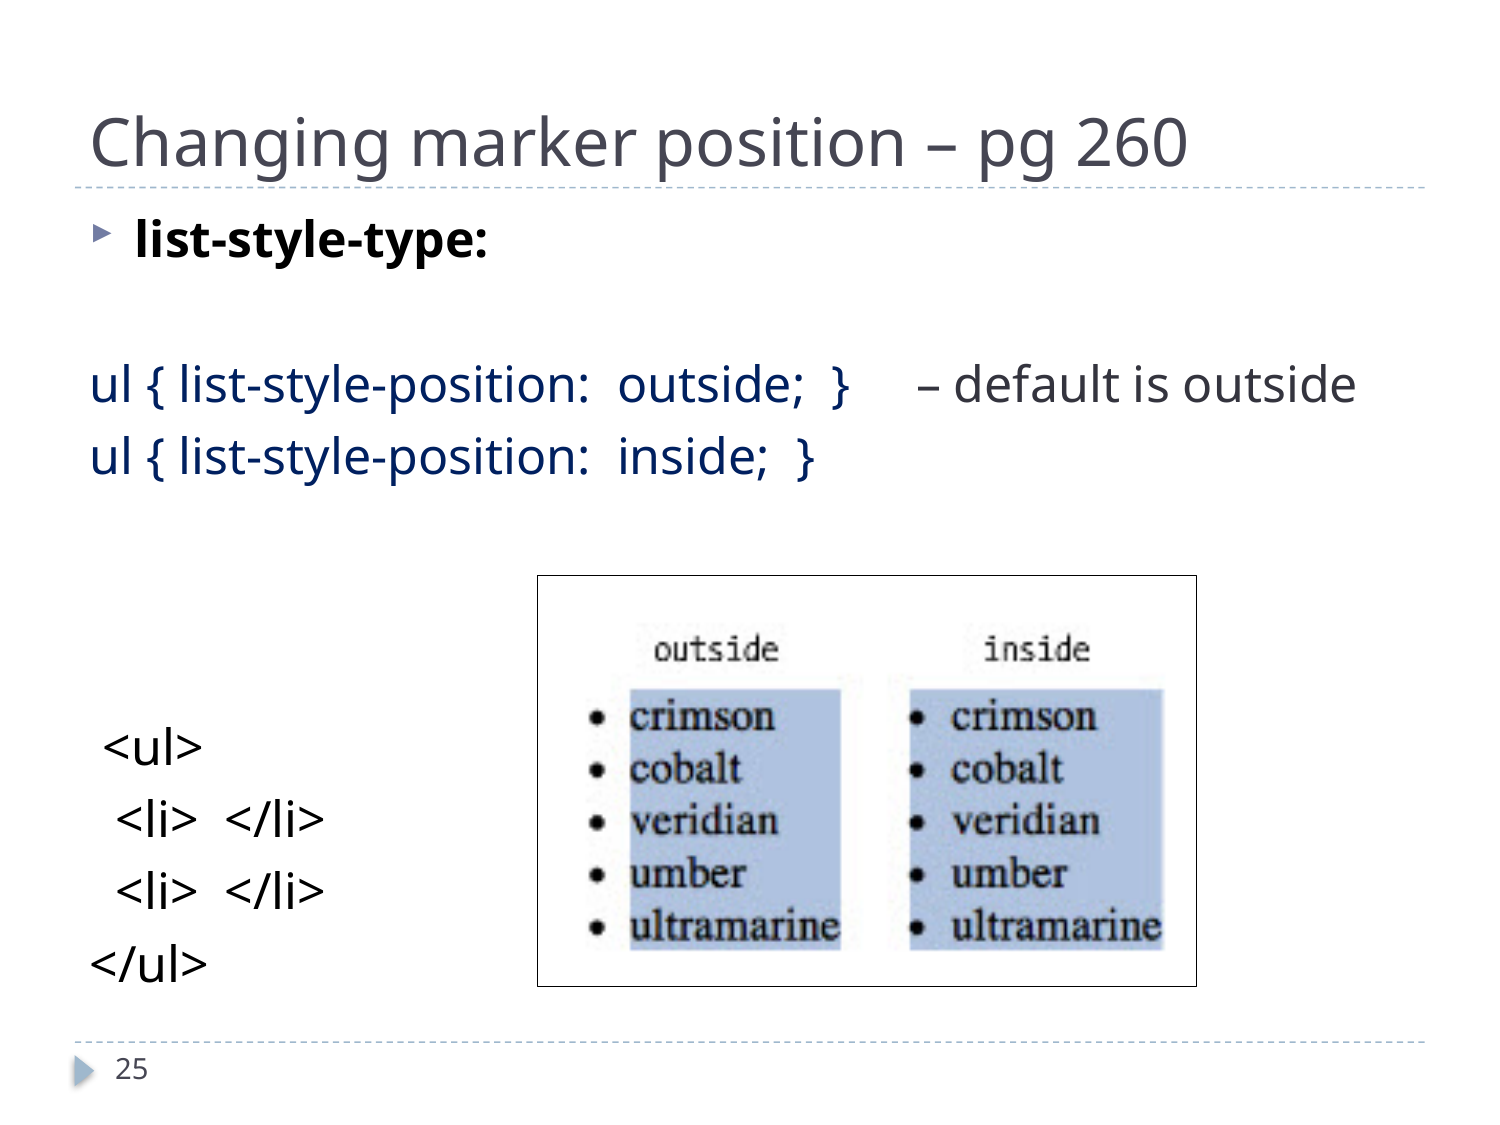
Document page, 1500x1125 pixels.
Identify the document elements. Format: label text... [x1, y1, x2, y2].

list list-style-type: ul { list-style-position: outside; } – default is outside ul { list-style-position: inside; } <ul> <li> </li> <li> </li> </ul> [75, 200, 1425, 1100]
picture [537, 574, 1197, 987]
title Changing marker position – pg 260 [75, 24, 1425, 188]
